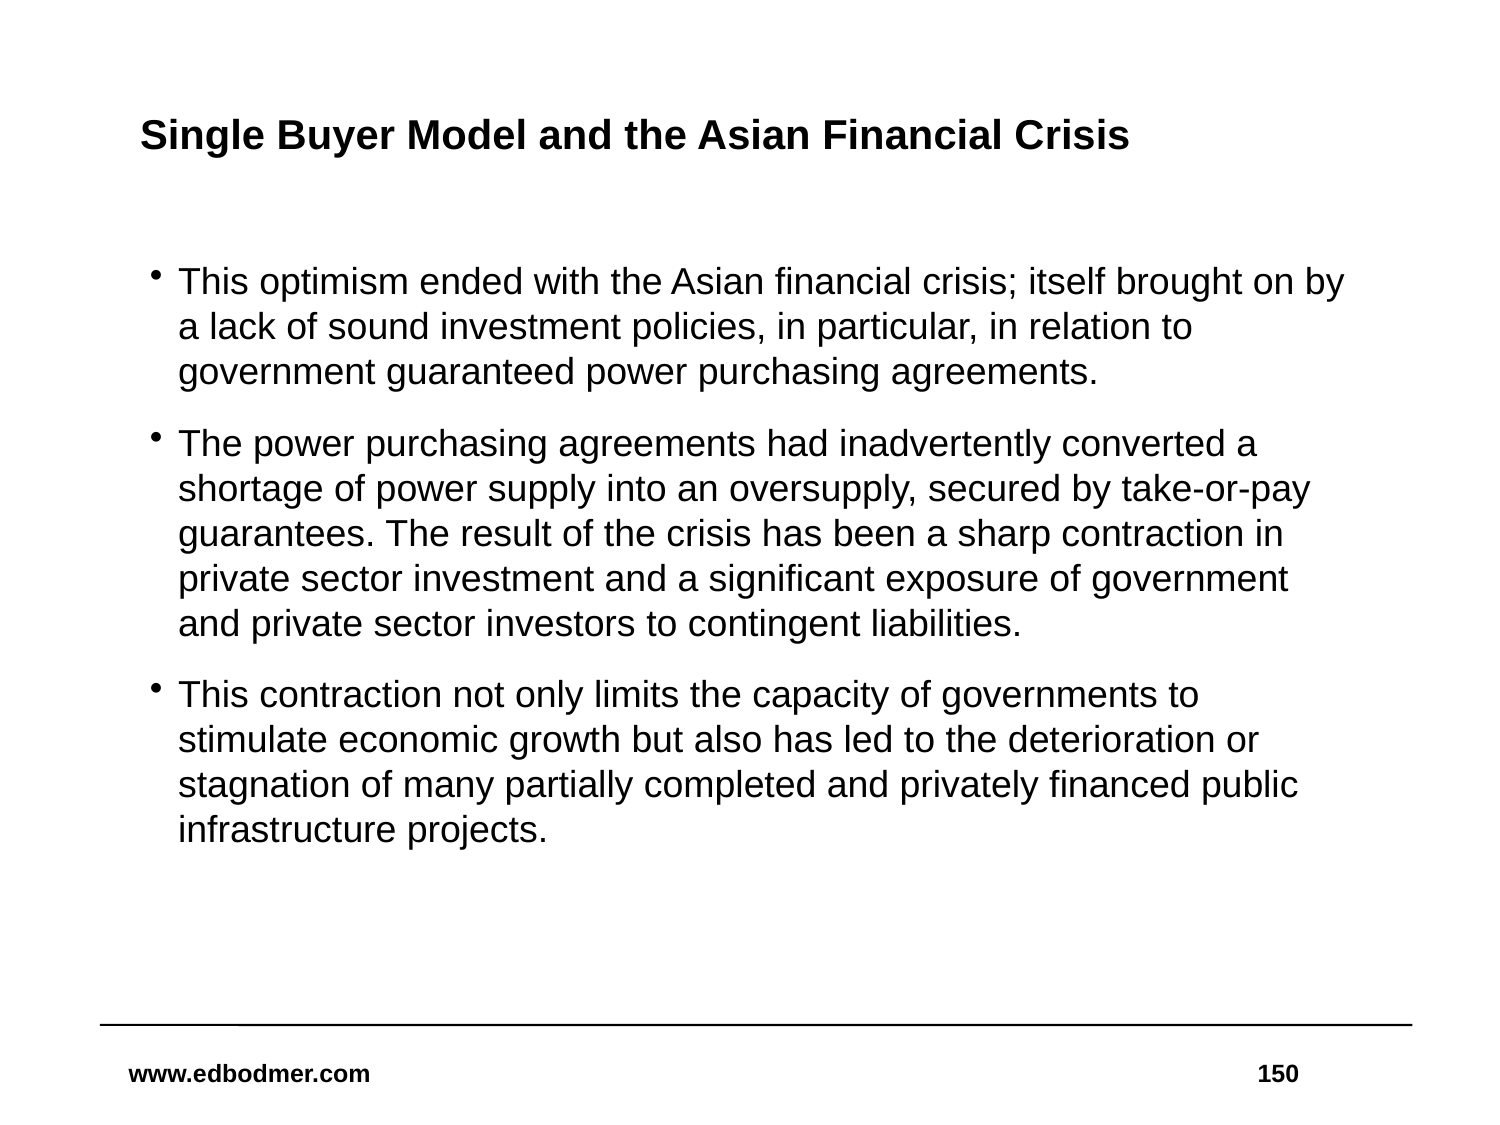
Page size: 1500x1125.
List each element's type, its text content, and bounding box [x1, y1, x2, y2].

list This optimism ended with the Asian financial crisis; itself brought on by a lack of sound investment policies, in particular, in relation to government guaranteed power purchasing agreements. The power purchasing agreements had inadvertently converted a shortage of power supply into an oversupply, secured by take-or-pay guarantees. The result of the crisis has been a sharp contraction in private sector investment and a significant exposure of government and private sector investors to contingent liabilities. This contraction not only limits the capacity of governments to stimulate economic growth but also has led to the deterioration or stagnation of many partially completed and privately financed public infrastructure projects. [125, 249, 1375, 1000]
title Single Buyer Model and the Asian Financial Crisis [125, 99, 1288, 225]
